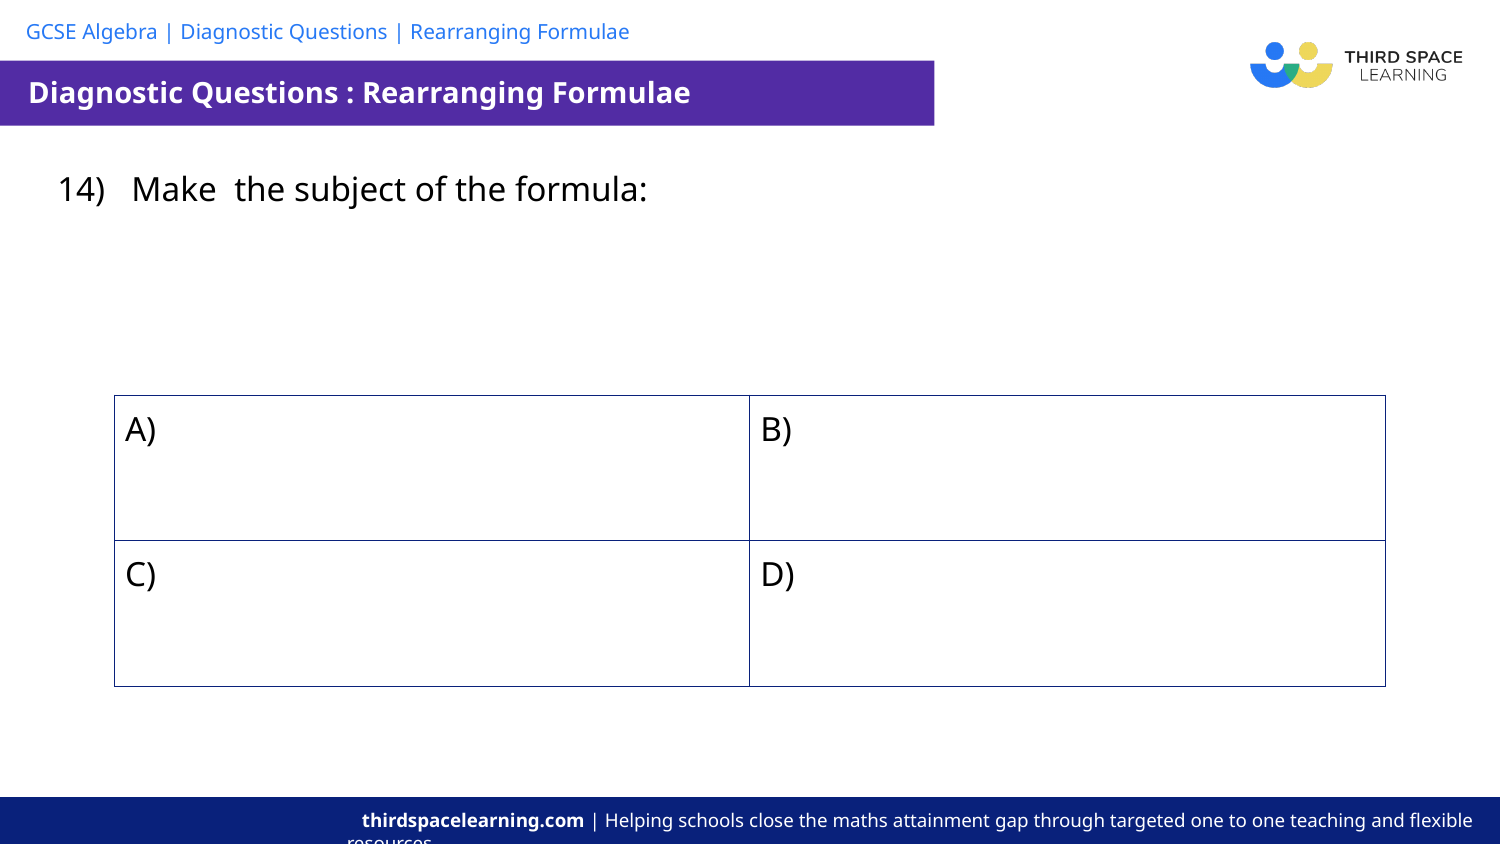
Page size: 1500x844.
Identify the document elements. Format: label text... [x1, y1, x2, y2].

picture [1250, 33, 1465, 99]
text_box Diagnostic Questions : Rearranging Formulae [13, 59, 792, 125]
